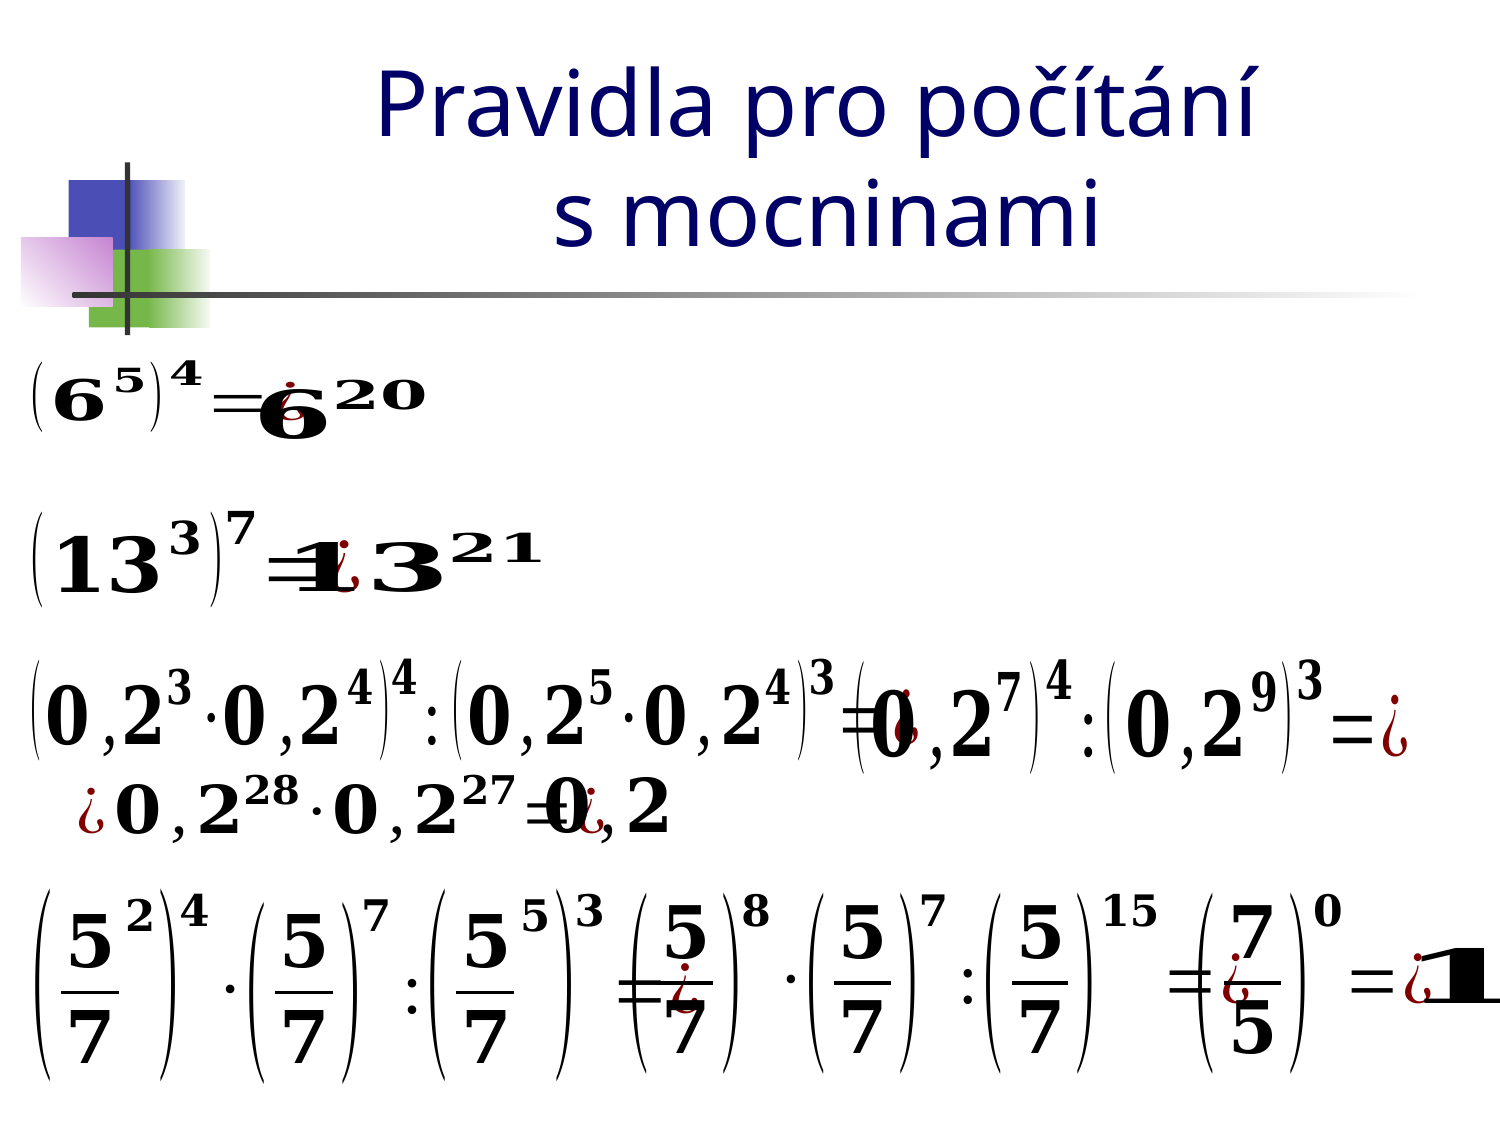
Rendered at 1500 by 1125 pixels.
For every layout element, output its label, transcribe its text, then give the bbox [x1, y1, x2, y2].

title Pravidla pro počítání s mocninami [188, 34, 1468, 276]
